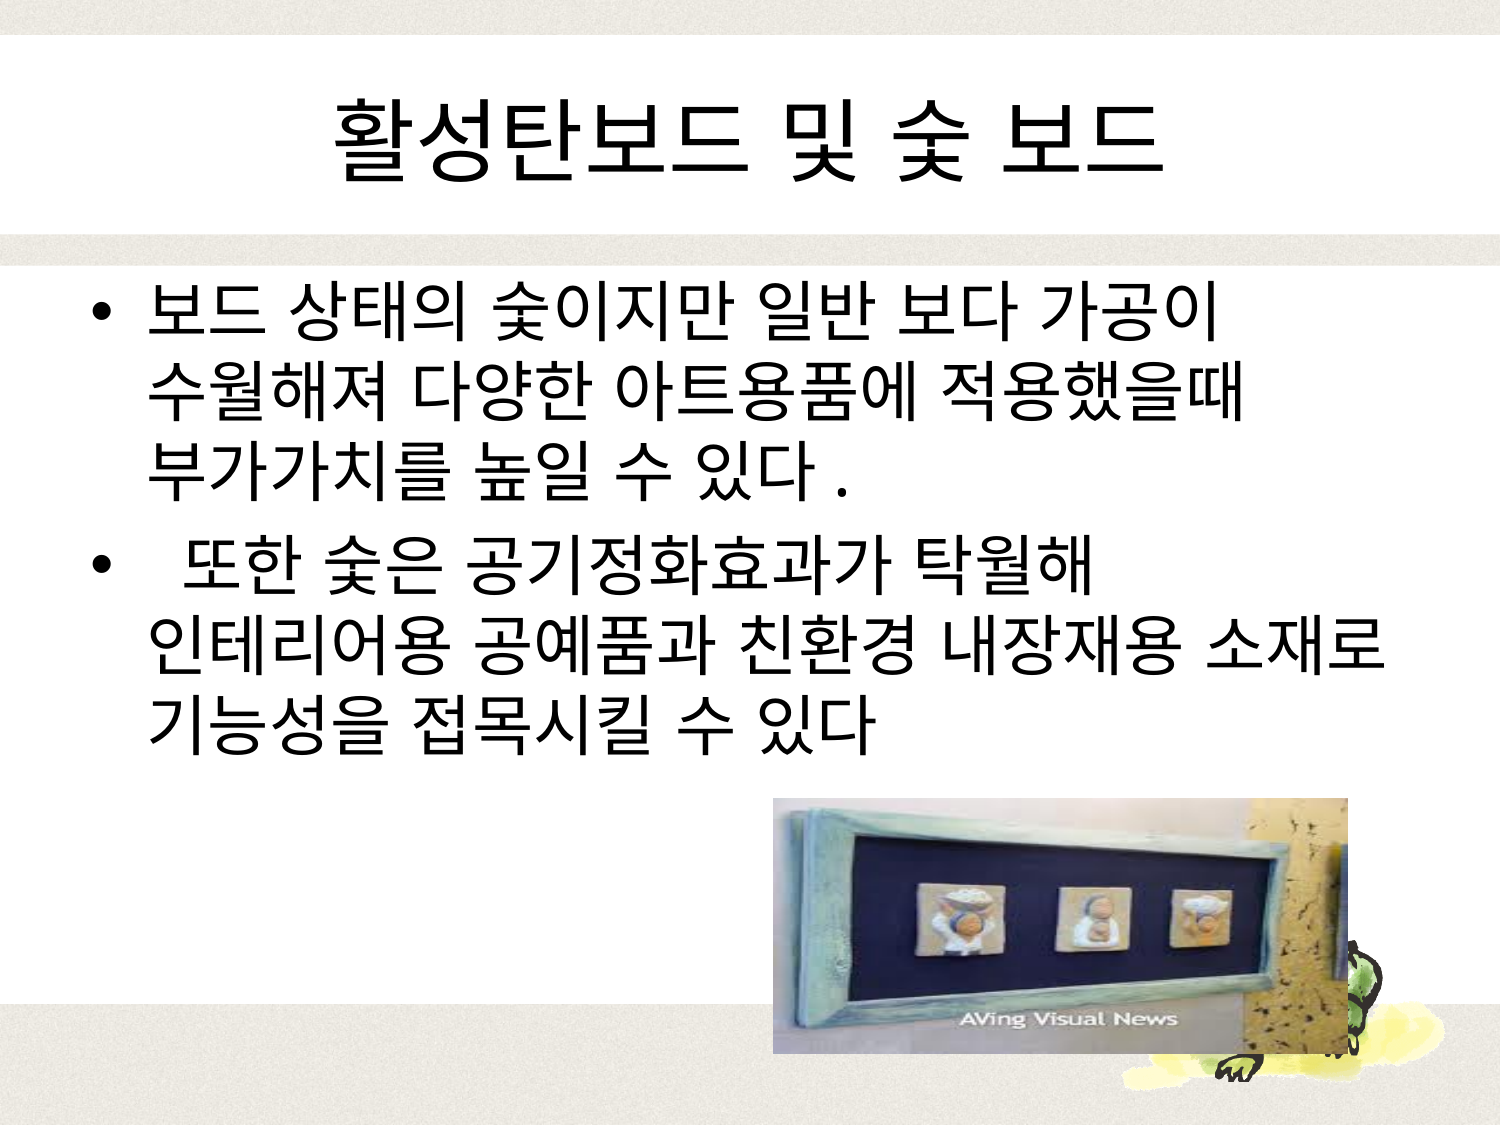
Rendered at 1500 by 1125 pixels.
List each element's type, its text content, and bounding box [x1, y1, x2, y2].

picture [0, 0, 1500, 35]
title 활성탄보드 및 숯 보드 [75, 45, 1425, 233]
picture [0, 798, 1500, 1125]
picture [0, 235, 1500, 265]
list 보드 상태의 숯이지만 일반 보다 가공이 수월해져 다양한 아트용품에 적용했을때 부가가치를 높일 수 있다. 또한 숯은 공기정화효과가 탁월해 인테리어용 공예품과 친환경 내장재용 소재로 기능성을 접목시킬 수 있다 [75, 262, 1425, 1005]
